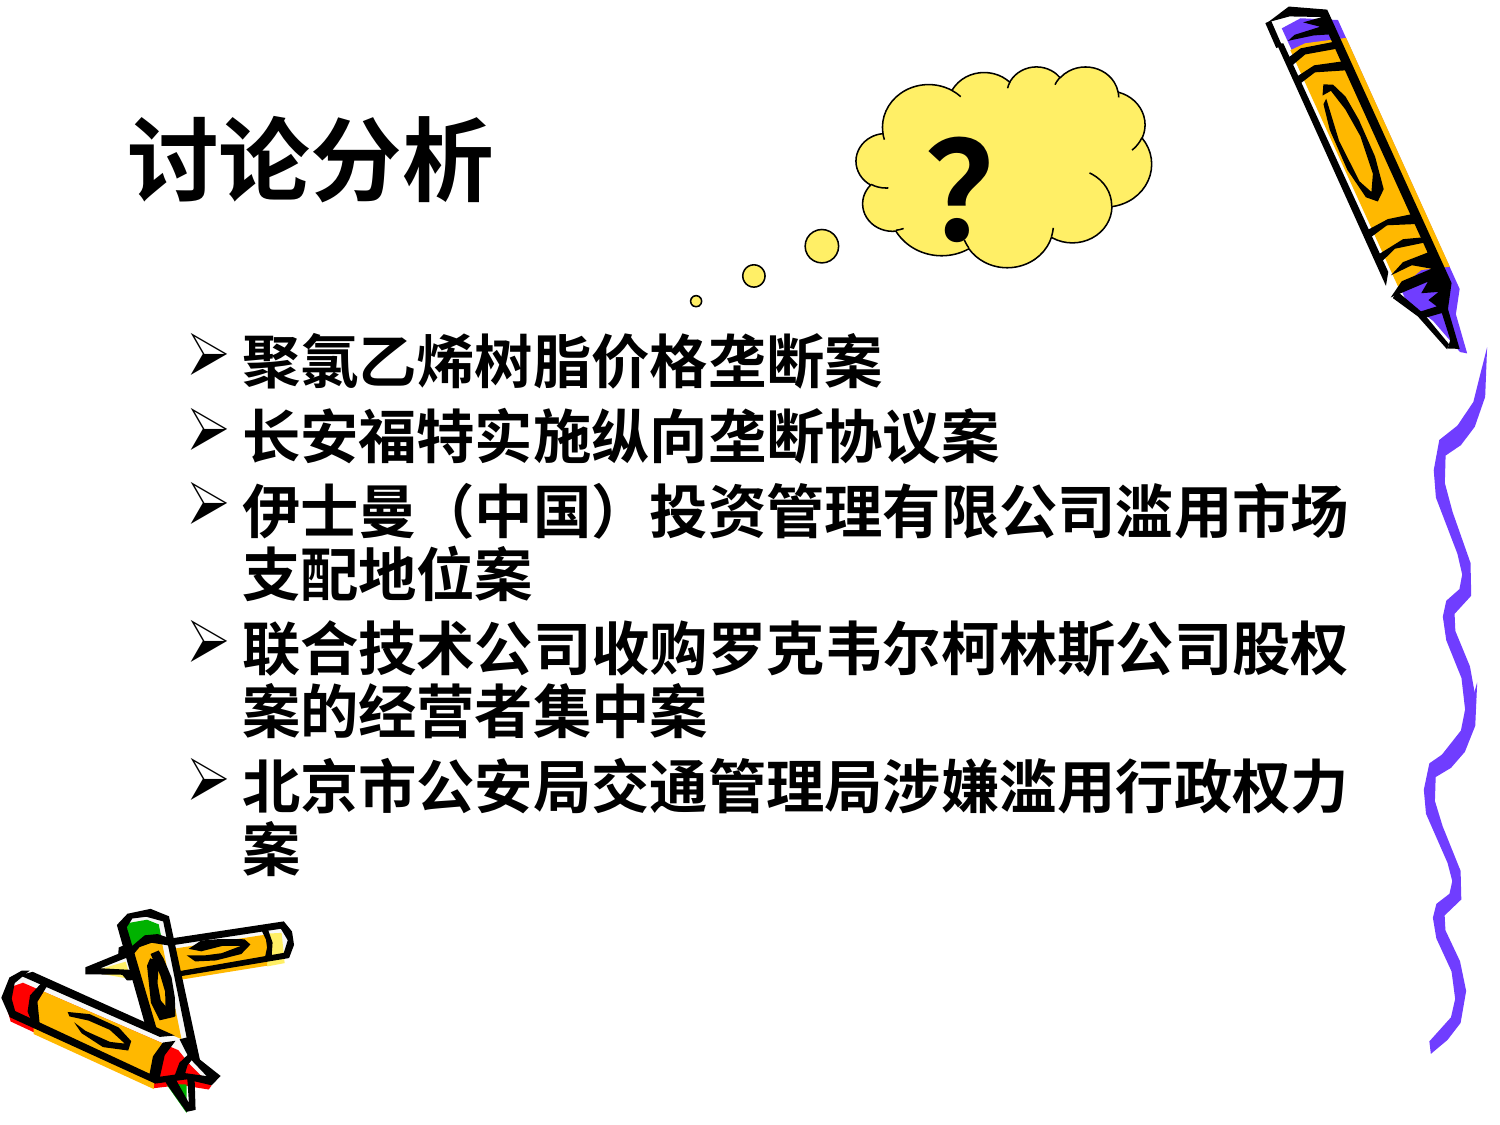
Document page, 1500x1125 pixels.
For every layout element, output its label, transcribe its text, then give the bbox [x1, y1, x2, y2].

list 聚氯乙烯树脂价格垄断案 长安福特实施纵向垄断协议案 伊士曼（中国）投资管理有限公司滥用市场支配地位案 联合技术公司收购罗克韦尔柯林斯公司股权案的经营者集中案 北京市公安局交通管理局涉嫌滥用行政权力案 [170, 326, 1376, 929]
text_box ？ [805, 229, 839, 263]
text_box ？ [690, 295, 702, 307]
title 讨论分析 [112, 24, 1240, 221]
text_box ？ [855, 66, 1152, 268]
text_box ？ [742, 264, 766, 288]
